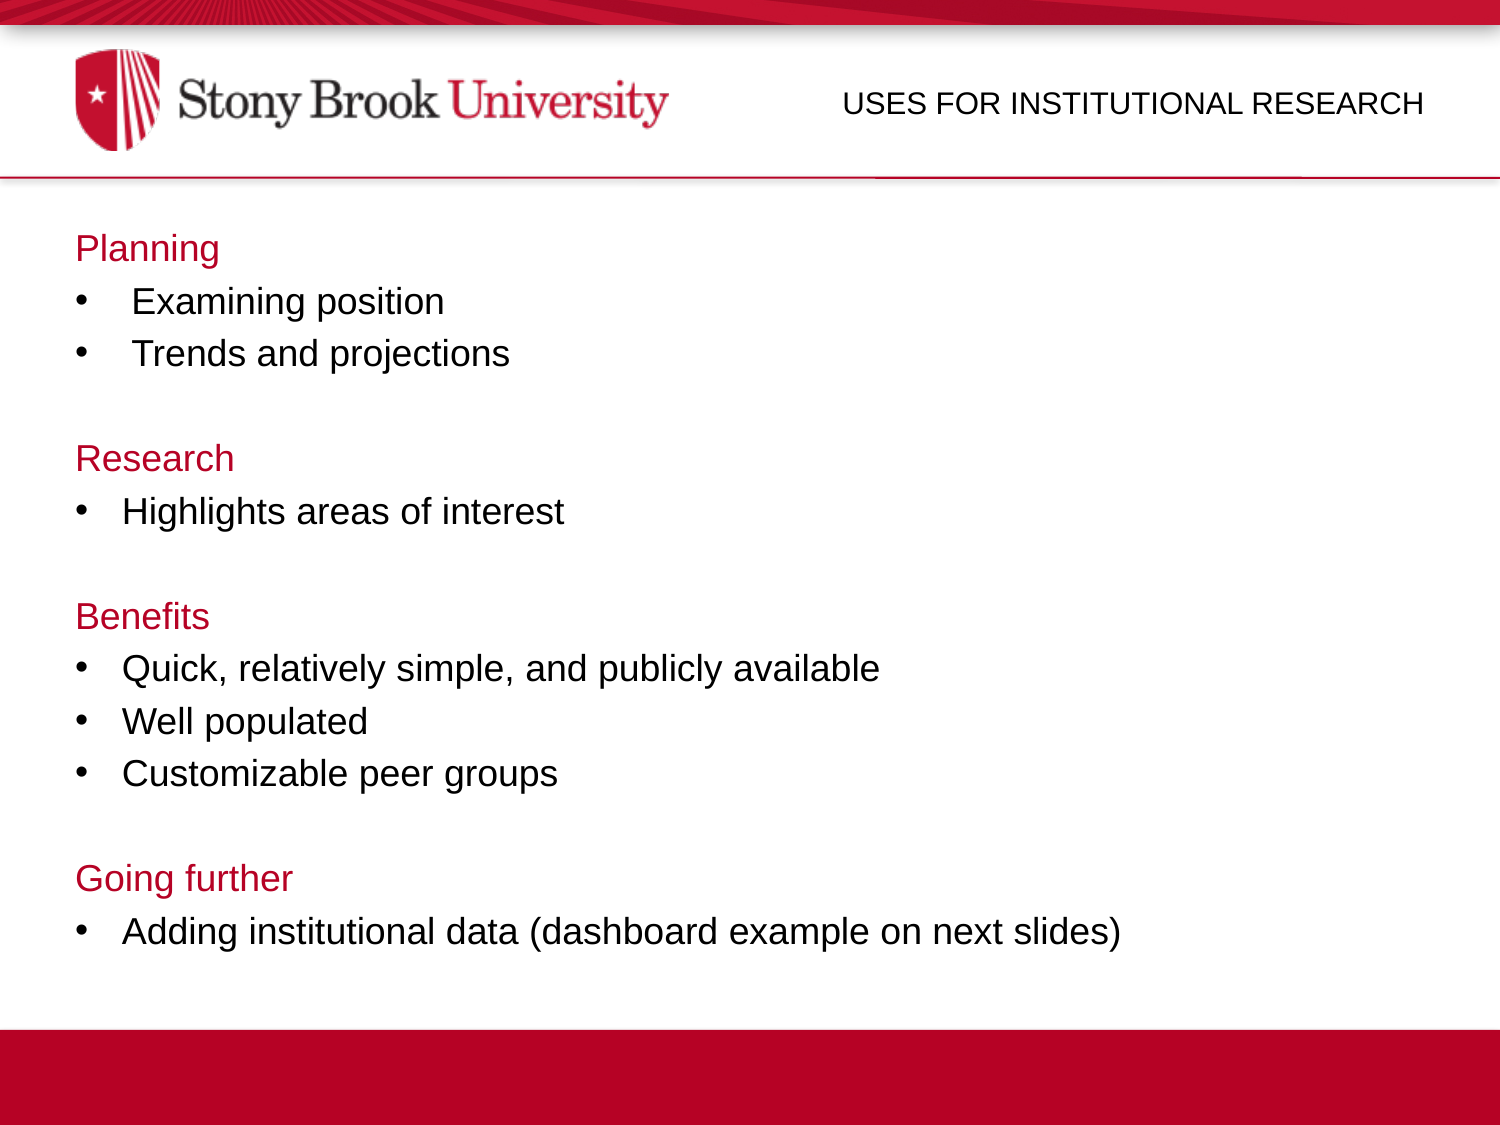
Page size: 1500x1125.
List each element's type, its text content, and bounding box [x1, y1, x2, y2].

picture [0, 0, 1500, 25]
list Planning Examining position Trends and projections Research Highlights areas of interest Benefits Quick, relatively simple, and publicly available Well populated Customizable peer groups Going further Adding institutional data (dashboard example on next slides) [75, 224, 1425, 1013]
list Uses for Institutional Research [776, 76, 1425, 139]
